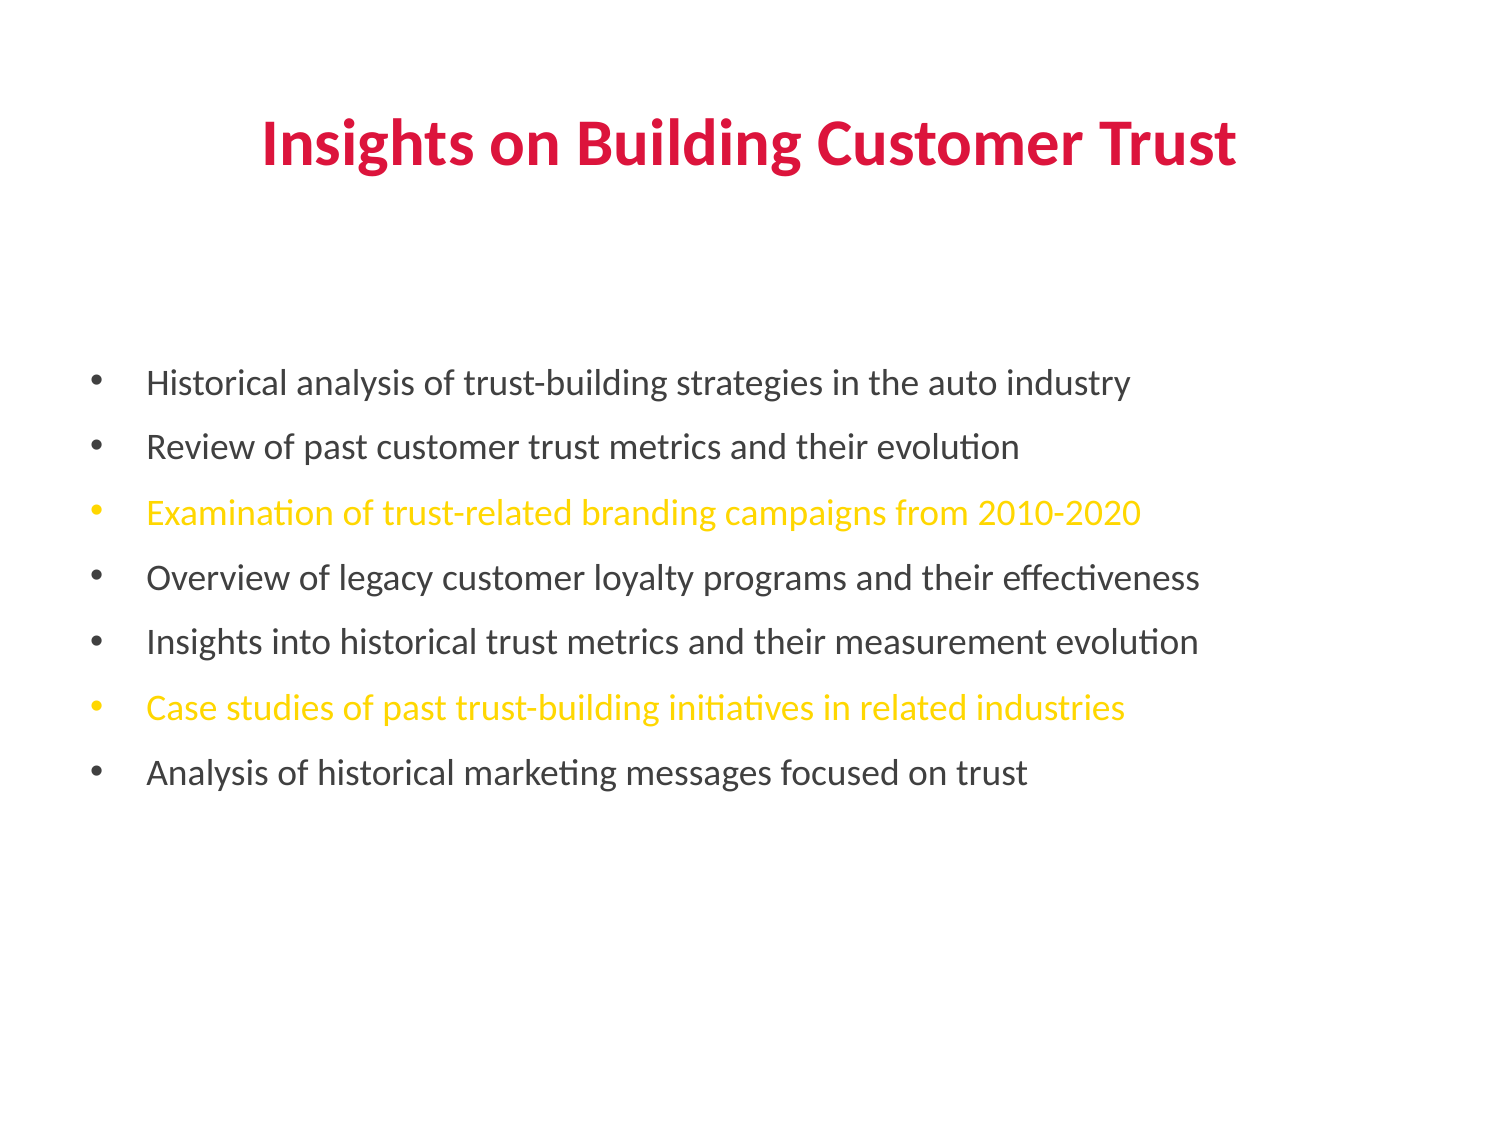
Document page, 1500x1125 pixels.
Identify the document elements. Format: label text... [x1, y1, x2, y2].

title Insights on Building Customer Trust [75, 45, 1425, 233]
list Historical analysis of trust-building strategies in the auto industry Review of past customer trust metrics and their evolution Examination of trust-related branding campaigns from 2010-2020 Overview of legacy customer loyalty programs and their effectiveness Insights into historical trust metrics and their measurement evolution Case studies of past trust-building initiatives in related industries Analysis of historical marketing messages focused on trust [75, 262, 1425, 1005]
